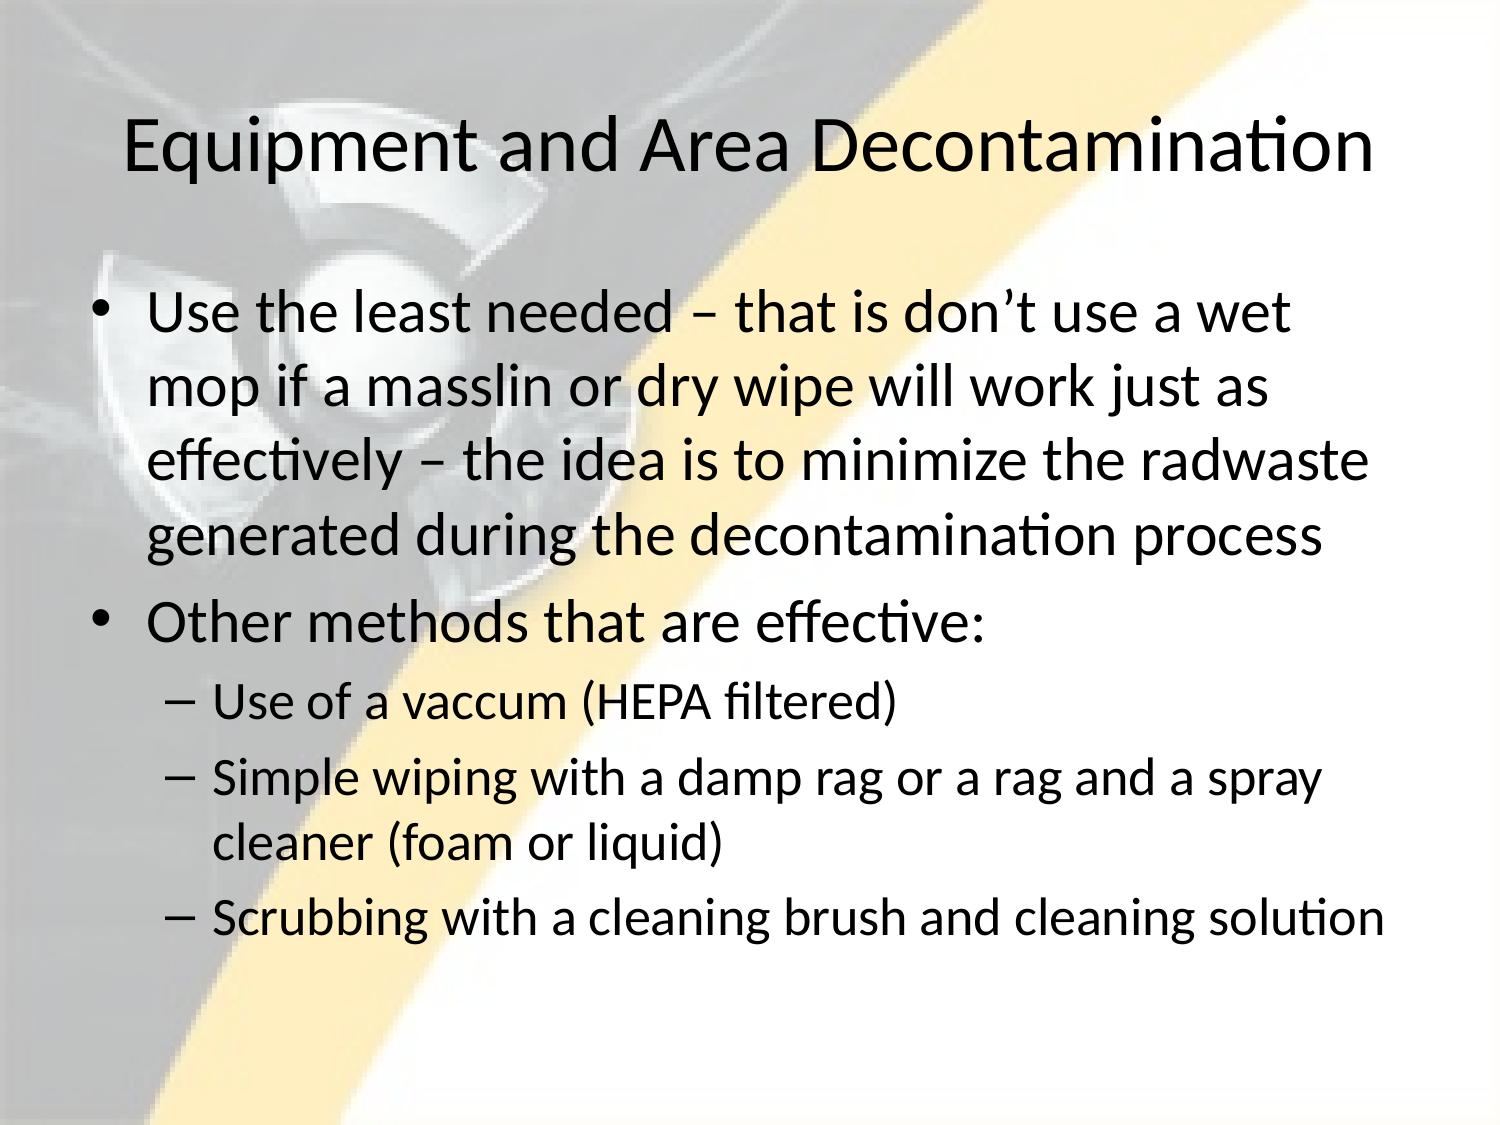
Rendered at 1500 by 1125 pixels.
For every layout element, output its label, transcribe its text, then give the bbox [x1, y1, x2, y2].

title Equipment and Area Decontamination [75, 45, 1425, 233]
list Use the least needed – that is don’t use a wet mop if a masslin or dry wipe will work just as effectively – the idea is to minimize the radwaste generated during the decontamination process Other methods that are effective: Use of a vaccum (HEPA filtered) Simple wiping with a damp rag or a rag and a spray cleaner (foam or liquid) Scrubbing with a cleaning brush and cleaning solution [75, 262, 1425, 1038]
